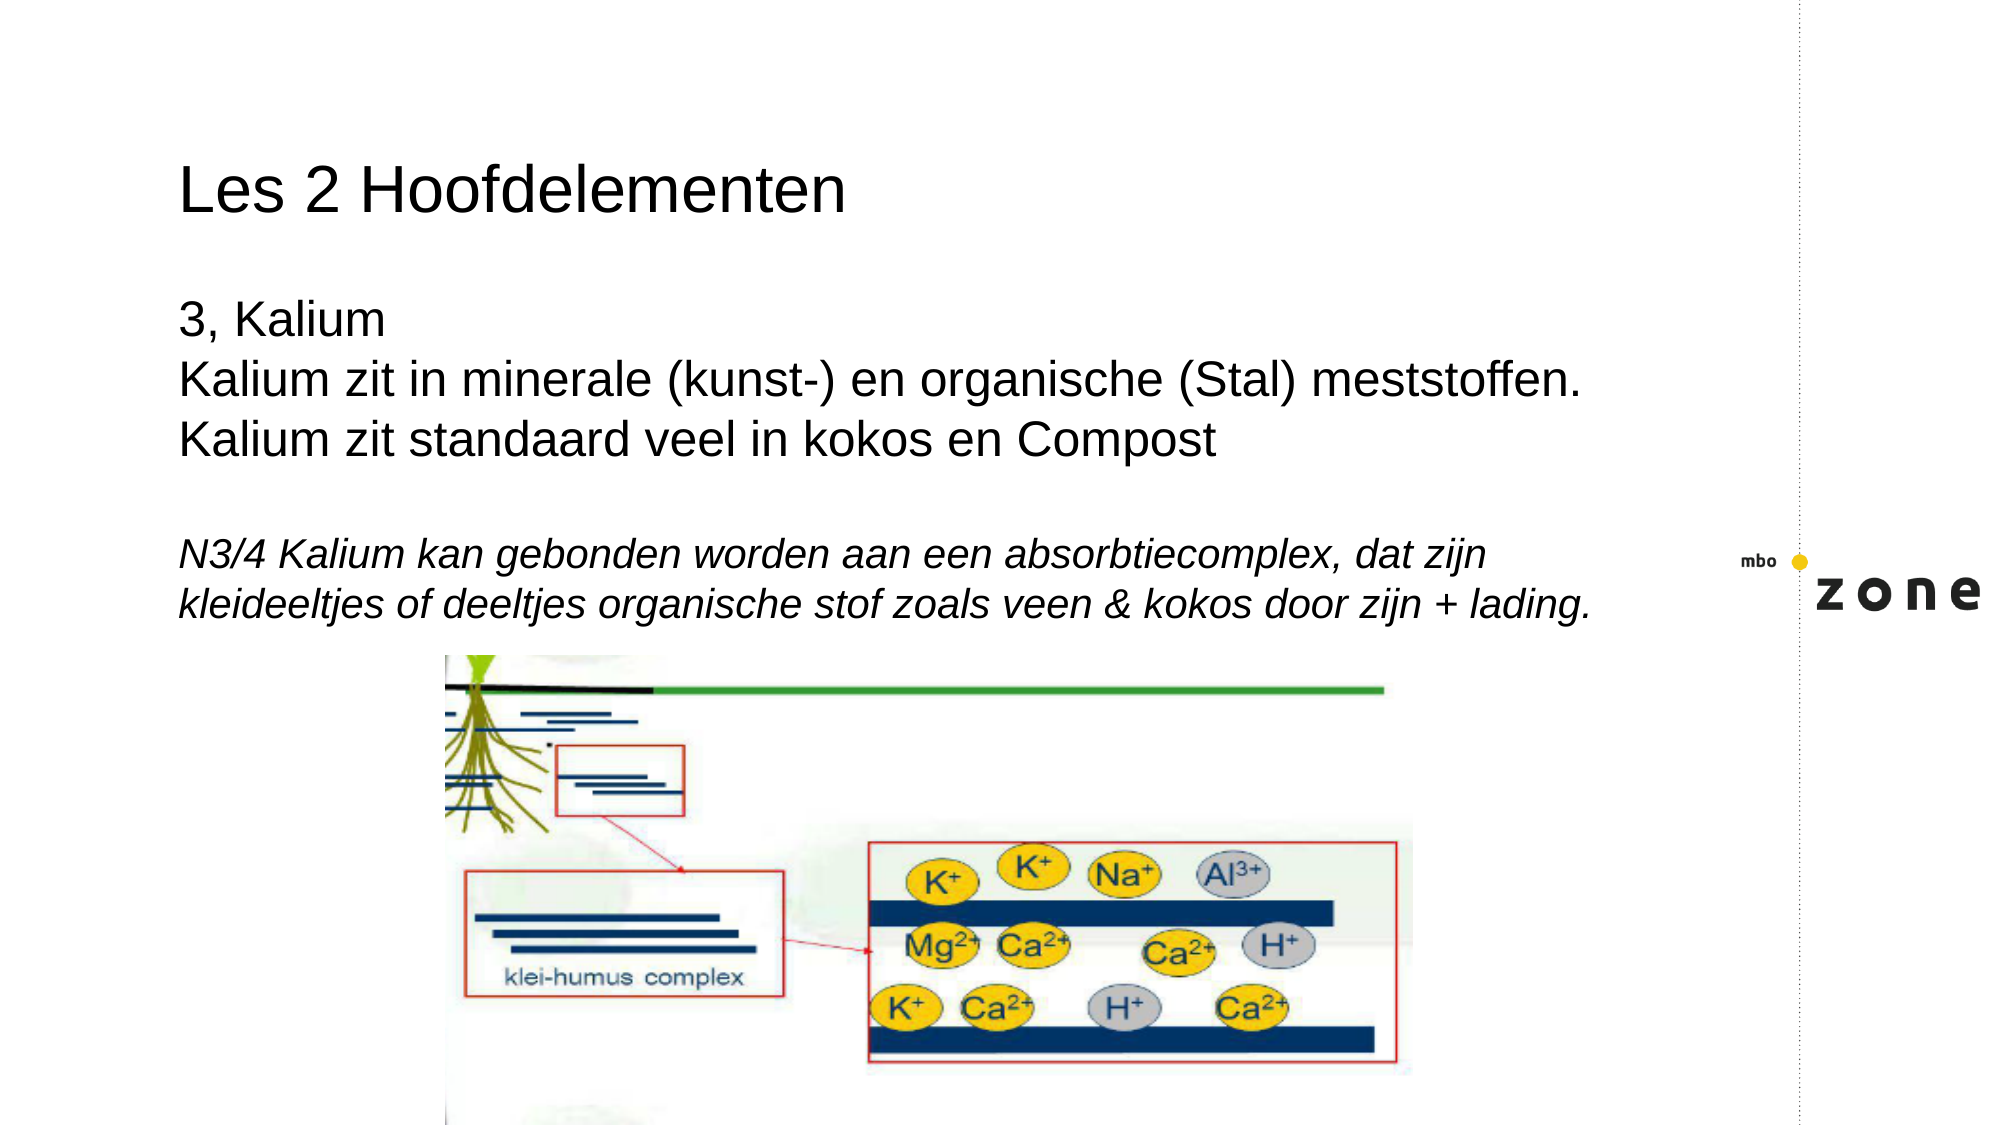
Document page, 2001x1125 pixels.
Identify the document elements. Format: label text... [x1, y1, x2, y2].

picture [1596, 0, 2001, 1125]
text_box 3, Kalium Kalium zit in minerale (kunst-) en organische (Stal) meststoffen. Kalium zit standaard veel in kokos en Compost N3/4 Kalium kan gebonden worden aan een absorbtiecomplex, dat zijn kleideeltjes of deeltjes organische stof zoals veen & kokos door zijn + lading. [163, 279, 1644, 745]
picture [445, 655, 1413, 1125]
text_box Les 2 Hoofdelementen [163, 138, 1666, 234]
